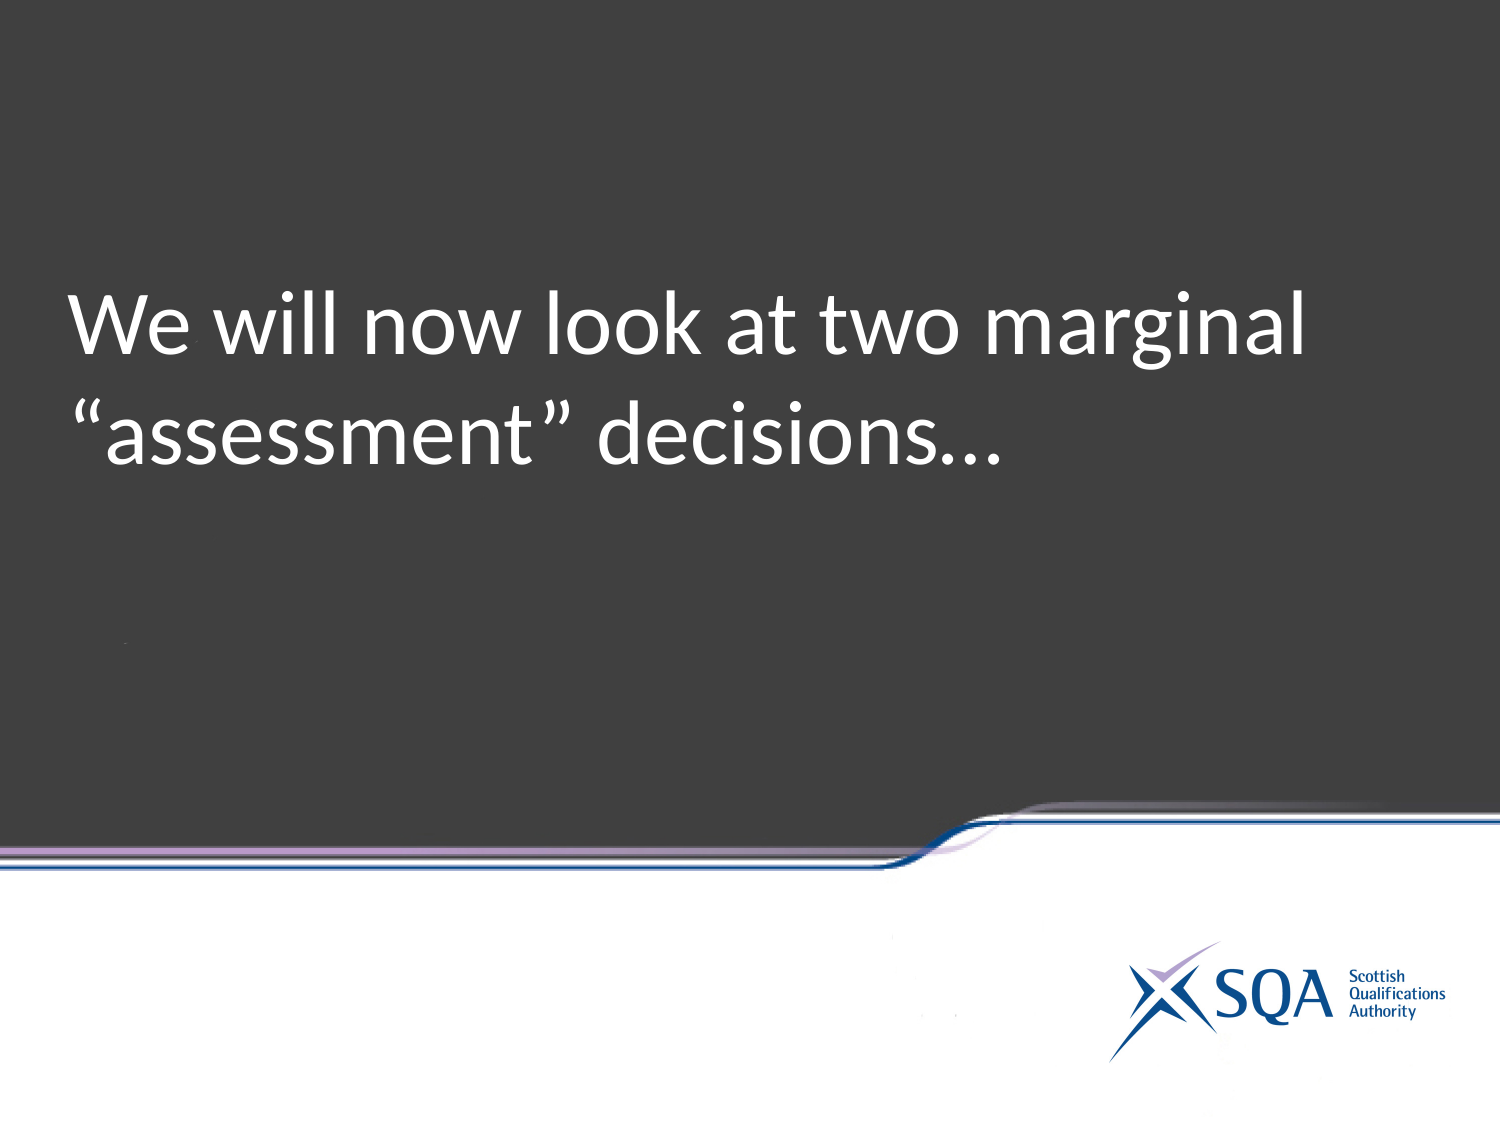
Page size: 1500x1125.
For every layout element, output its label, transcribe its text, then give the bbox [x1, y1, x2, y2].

picture [0, 0, 1500, 1125]
text_box We will now look at two marginal “assessment” decisions… [53, 255, 1436, 490]
